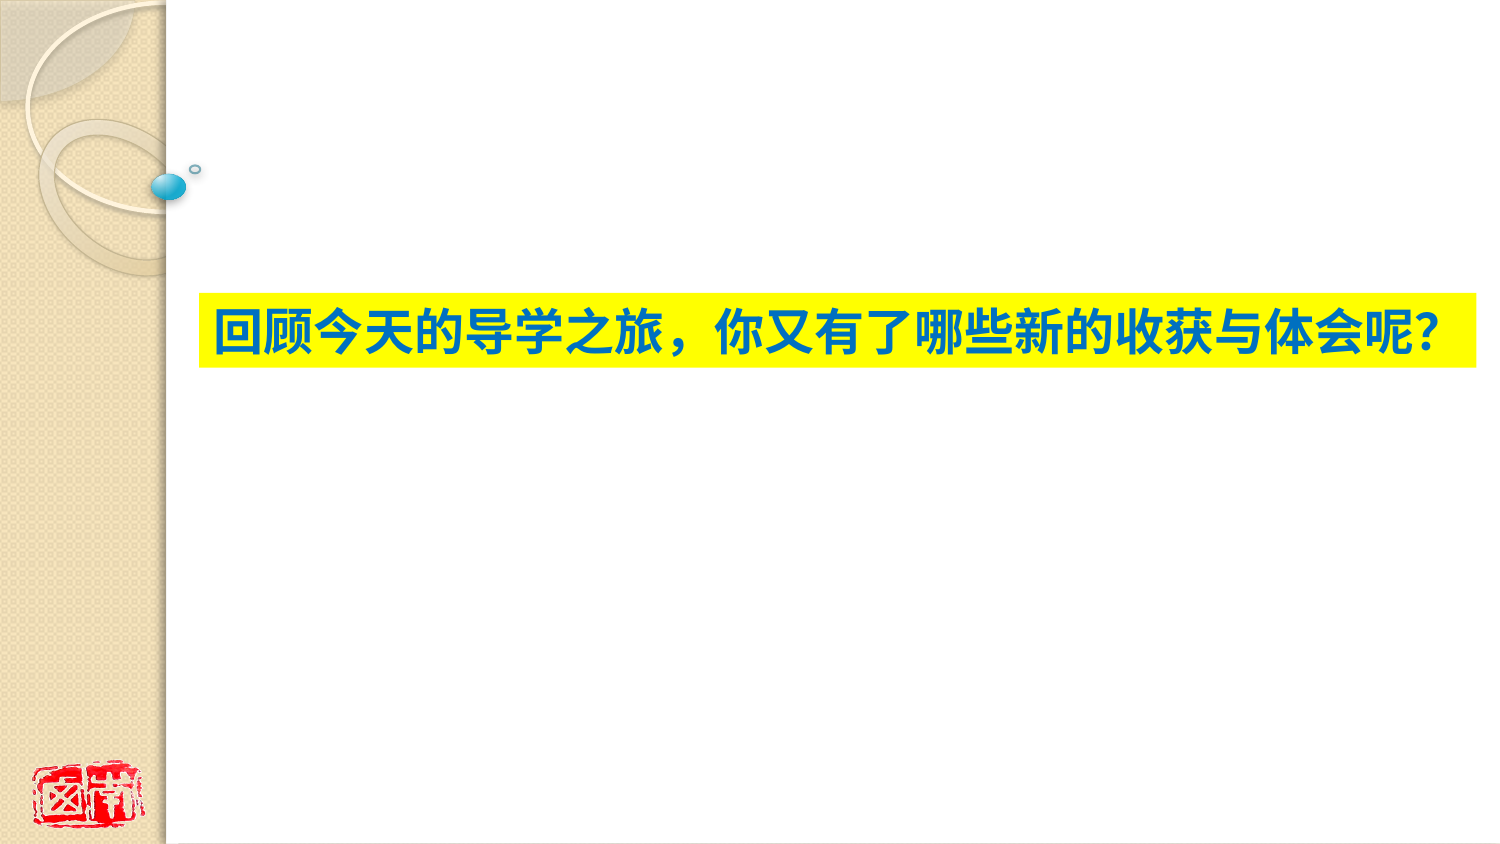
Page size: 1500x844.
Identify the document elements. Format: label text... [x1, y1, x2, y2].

text_box 回顾今天的导学之旅，你又有了哪些新的收获与体会呢？ [199, 292, 1477, 368]
picture [29, 758, 148, 830]
